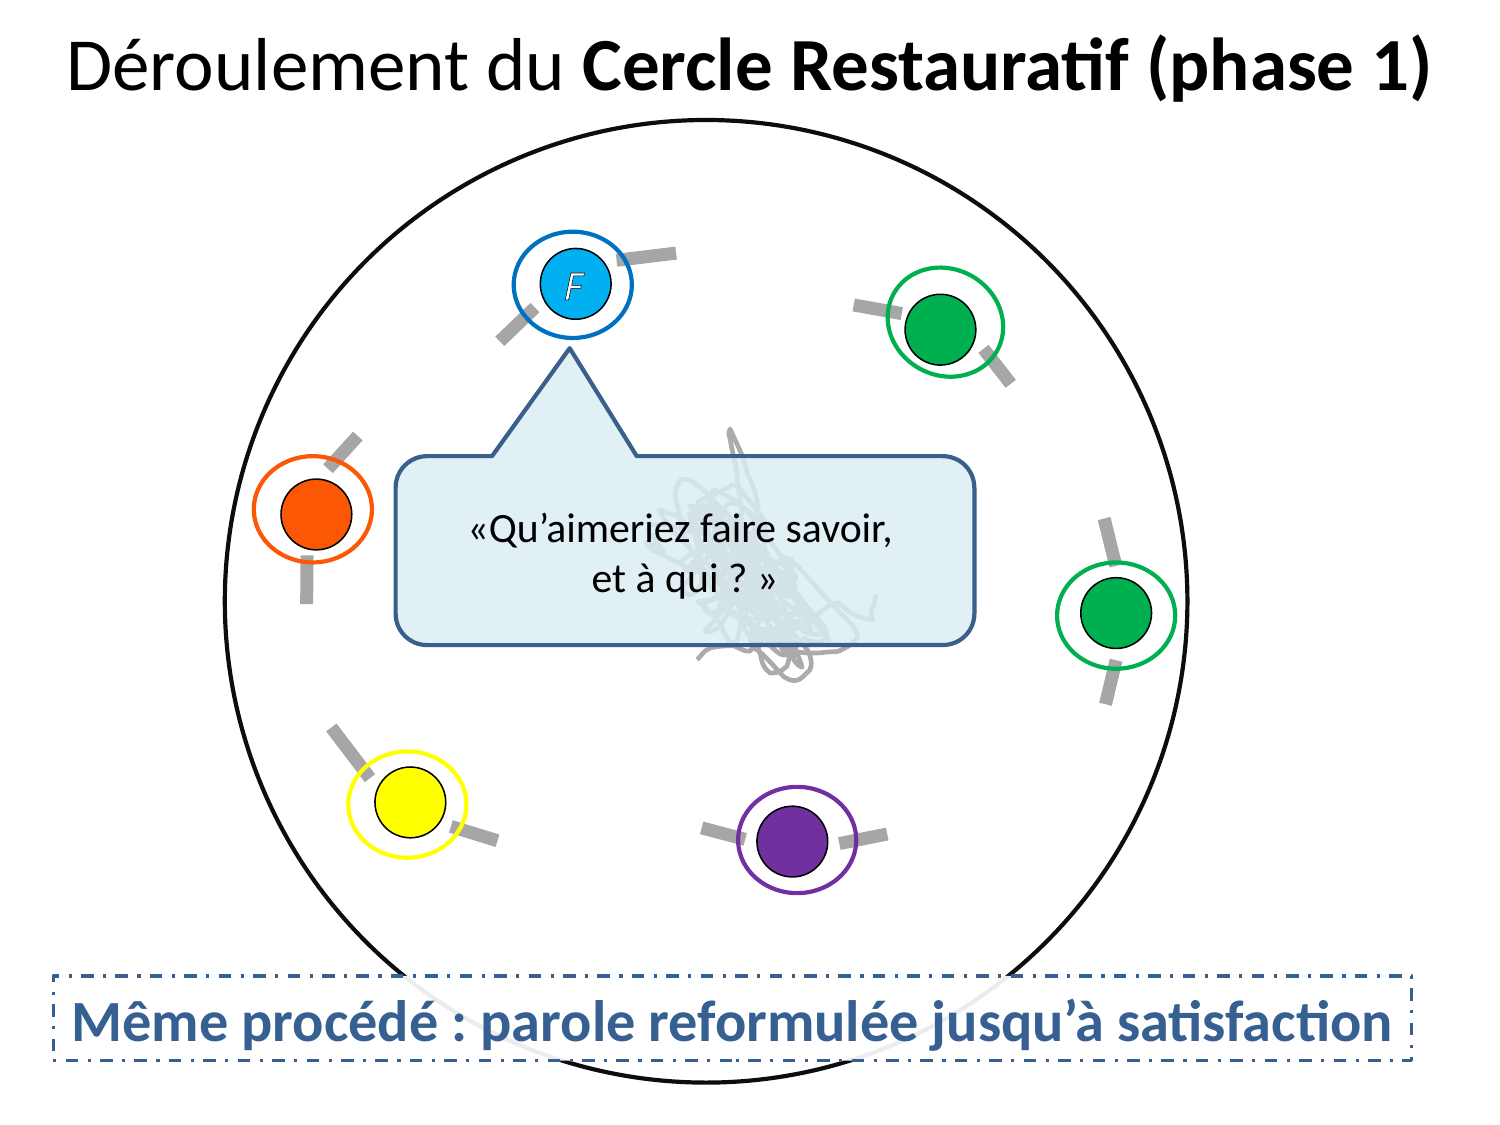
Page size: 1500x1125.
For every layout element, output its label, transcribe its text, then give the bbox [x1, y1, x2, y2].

text_box [556, 1061, 856, 1085]
text_box [222, 117, 1190, 975]
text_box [543, 183, 615, 381]
text_box «Qu’aimeriez faire savoir, et à qui ? » [393, 385, 977, 648]
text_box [1080, 518, 1152, 705]
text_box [280, 427, 352, 604]
text_box Même procédé : parole reformulée jusqu’à satisfaction [53, 975, 1412, 1061]
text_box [903, 240, 975, 417]
title Déroulement du Cercle Restauratif (phase 1) [0, 19, 1500, 103]
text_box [758, 748, 830, 935]
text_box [369, 698, 441, 900]
